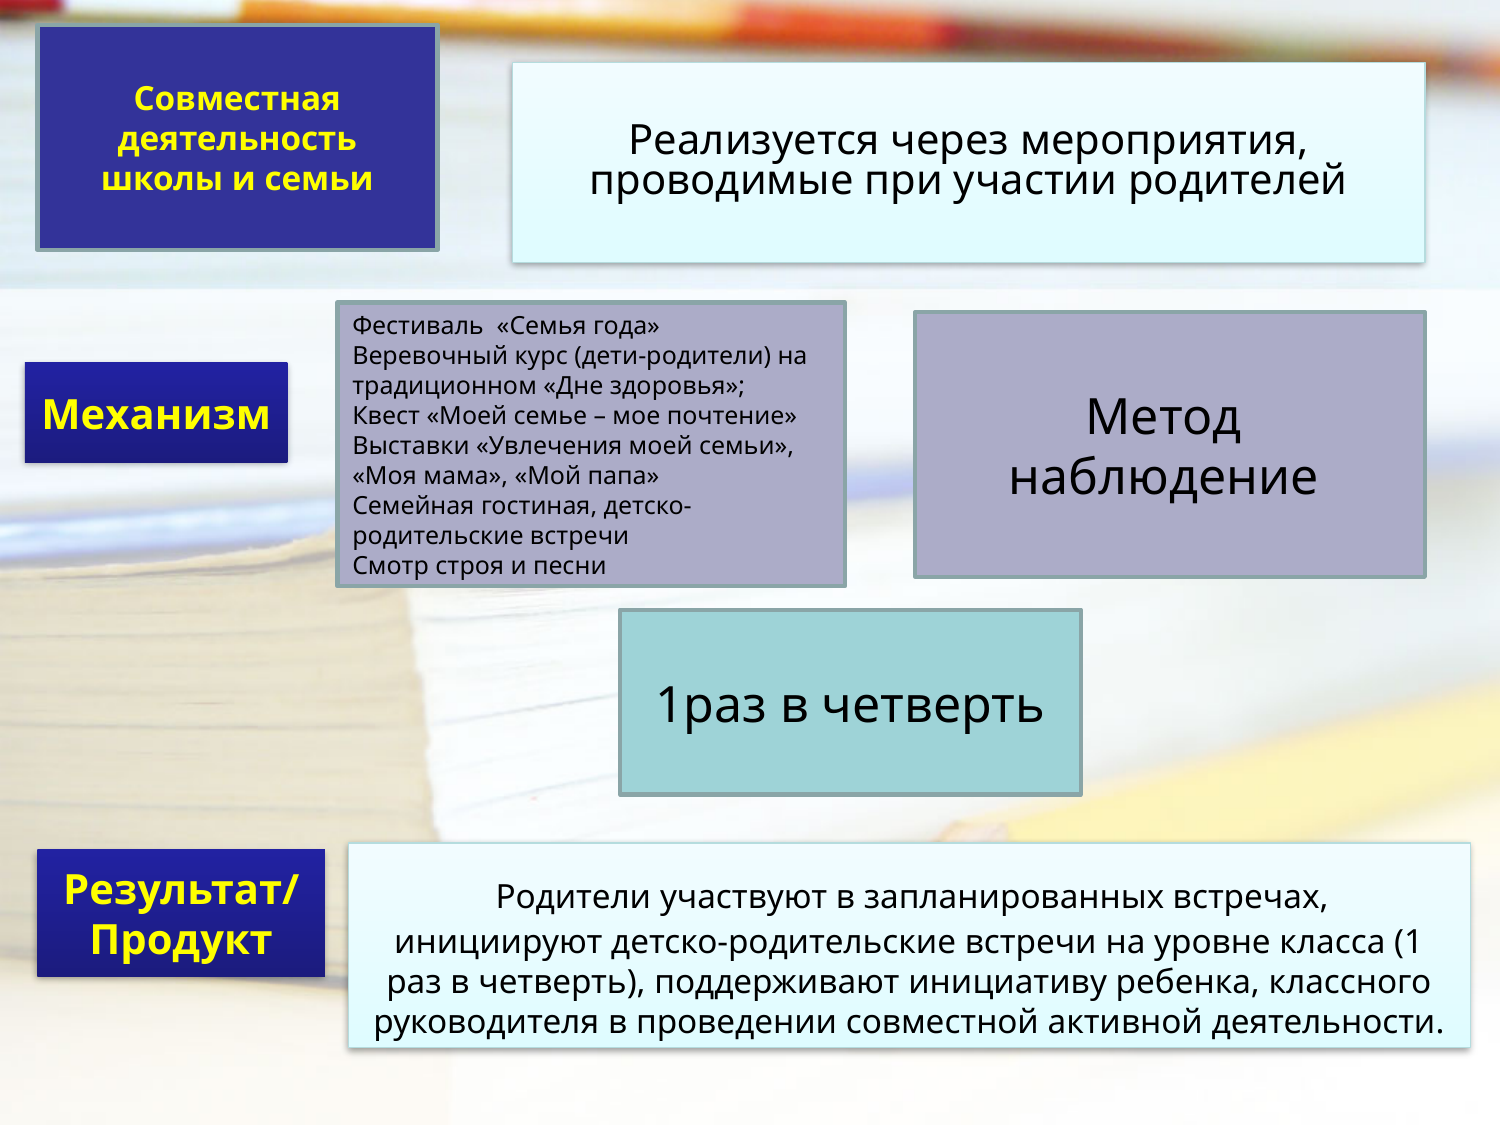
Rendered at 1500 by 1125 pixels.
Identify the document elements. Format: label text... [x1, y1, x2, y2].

text_box Совместная деятельность школы и семьи [35, 23, 440, 252]
text_box Родители участвуют в запланированных встречах, инициируют детско-родительские встречи на уровне класса (1 раз в четверть), поддерживают инициативу ребенка, классного руководителя в проведении совместной активной деятельности. [348, 842, 1471, 1048]
picture [0, 0, 1500, 1125]
text_box Метод наблюдение [913, 310, 1427, 579]
text_box Механизм [24, 362, 288, 463]
text_box Фестиваль «Семья года» Веревочный курс (дети-родители) на традиционном «Дне здоровья»; Квест «Моей семье – мое почтение» Выставки «Увлечения моей семьи», «Моя мама», «Мой папа» Семейная гостиная, детско-родительские встречи Смотр строя и песни [335, 300, 847, 588]
text_box Результат/ Продукт [37, 849, 325, 977]
text_box Реализуется через мероприятия, проводимые при участии родителей [512, 62, 1426, 263]
text_box 1раз в четверть [618, 608, 1083, 797]
